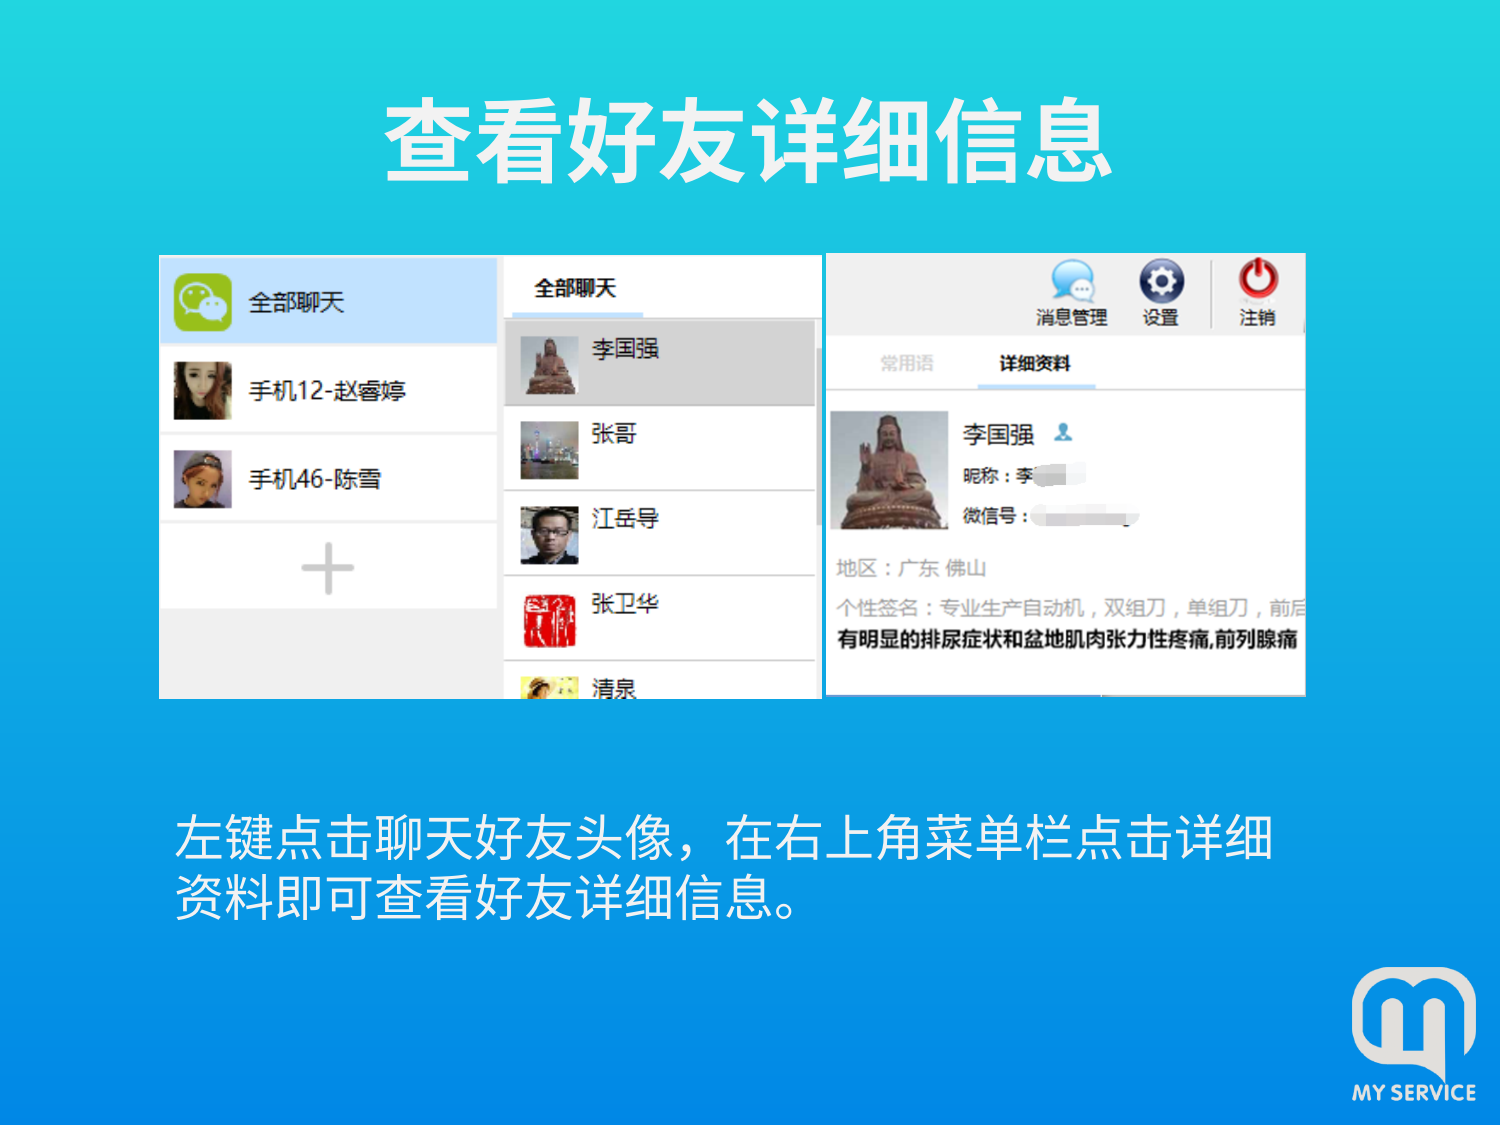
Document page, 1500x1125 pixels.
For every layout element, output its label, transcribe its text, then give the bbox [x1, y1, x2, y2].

text_box 左键点击聊天好友头像，在右上角菜单栏点击详细资料即可查看好友详细信息。 [159, 798, 1326, 934]
picture [0, 253, 1500, 698]
title 查看好友详细信息 [75, 45, 1425, 233]
picture [1352, 967, 1476, 1107]
